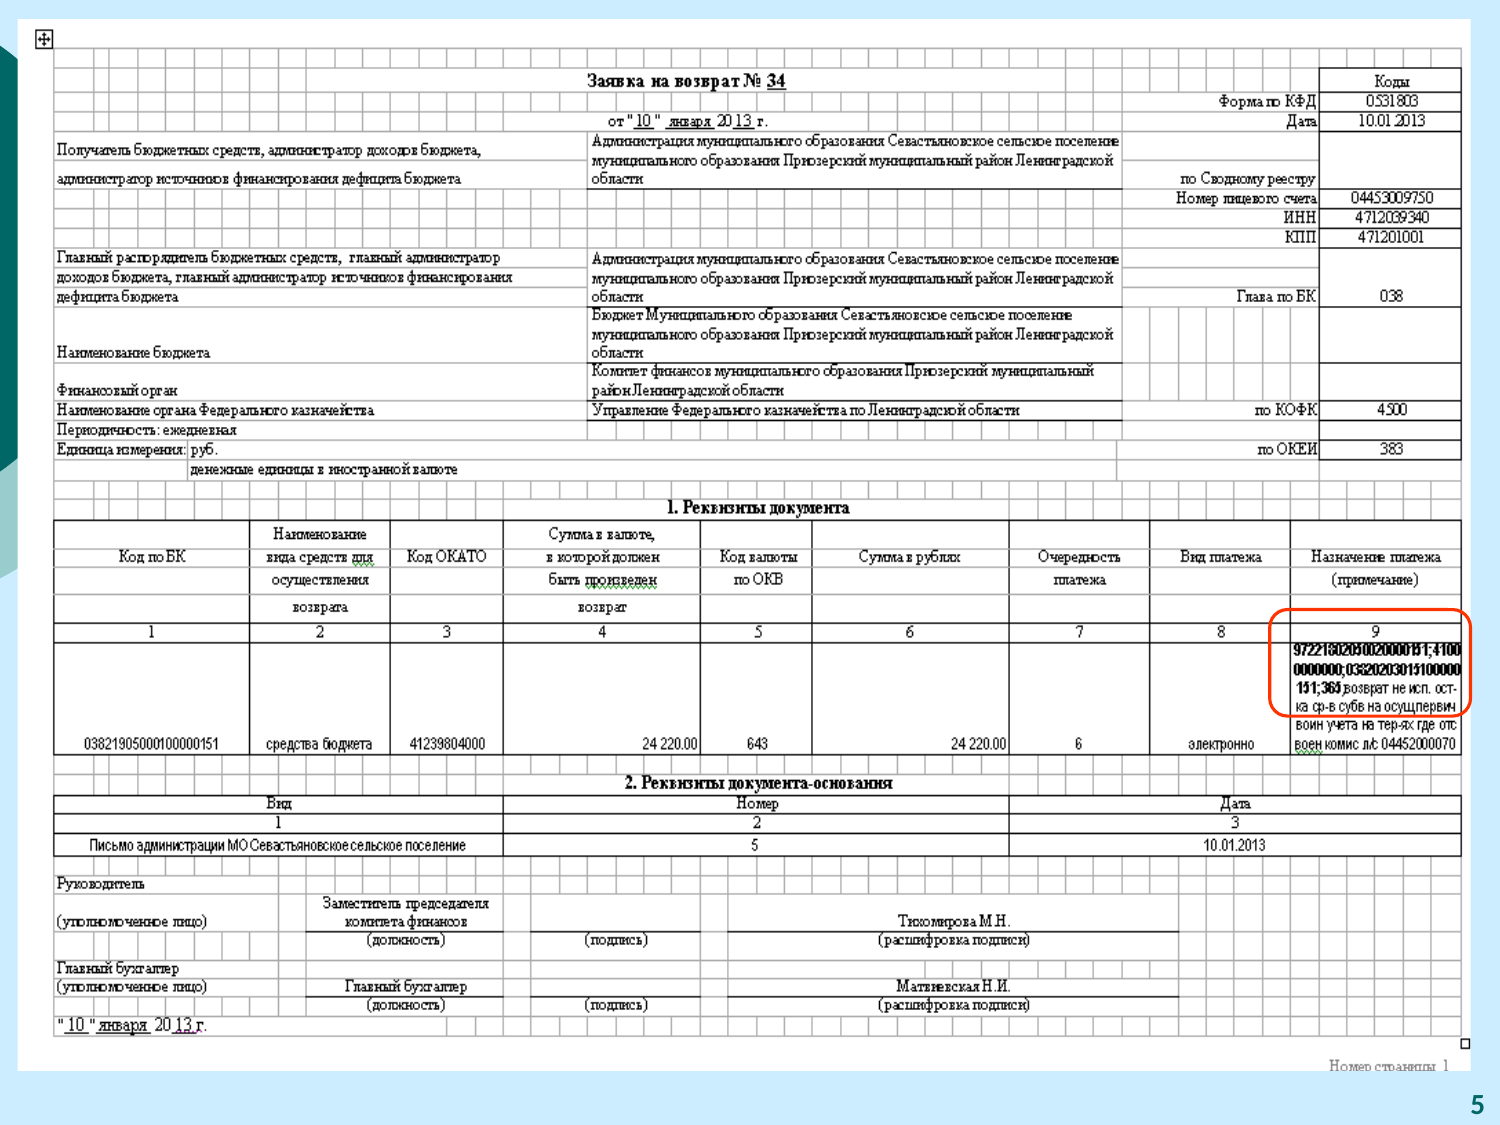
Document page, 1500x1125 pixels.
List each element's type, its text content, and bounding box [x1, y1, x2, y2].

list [17, 18, 1471, 1071]
text_box 5 [1453, 1081, 1500, 1125]
